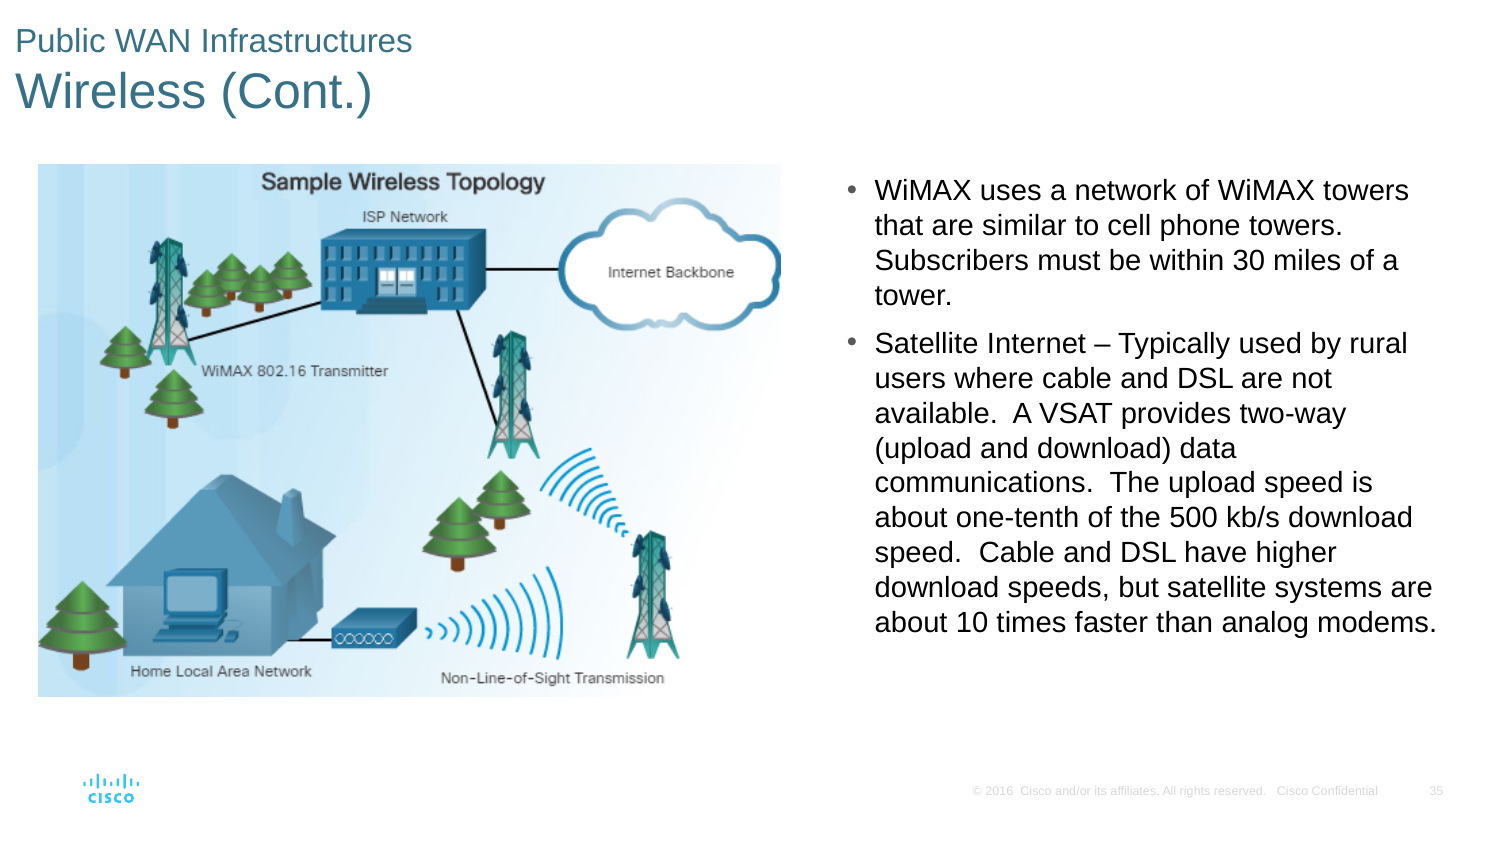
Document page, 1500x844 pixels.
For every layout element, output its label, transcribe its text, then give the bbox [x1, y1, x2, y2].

picture [38, 163, 781, 697]
title Public WAN Infrastructures Wireless (Cont.) [0, 6, 1035, 131]
list WiMAX uses a network of WiMAX towers that are similar to cell phone towers. Subscribers must be within 30 miles of a tower. Satellite Internet – Typically used by rural users where cable and DSL are not available. A VSAT provides two-way (upload and download) data communications. The upload speed is about one-tenth of the 500 kb/s download speed. Cable and DSL have higher download speeds, but satellite systems are about 10 times faster than analog modems. [800, 164, 1473, 799]
